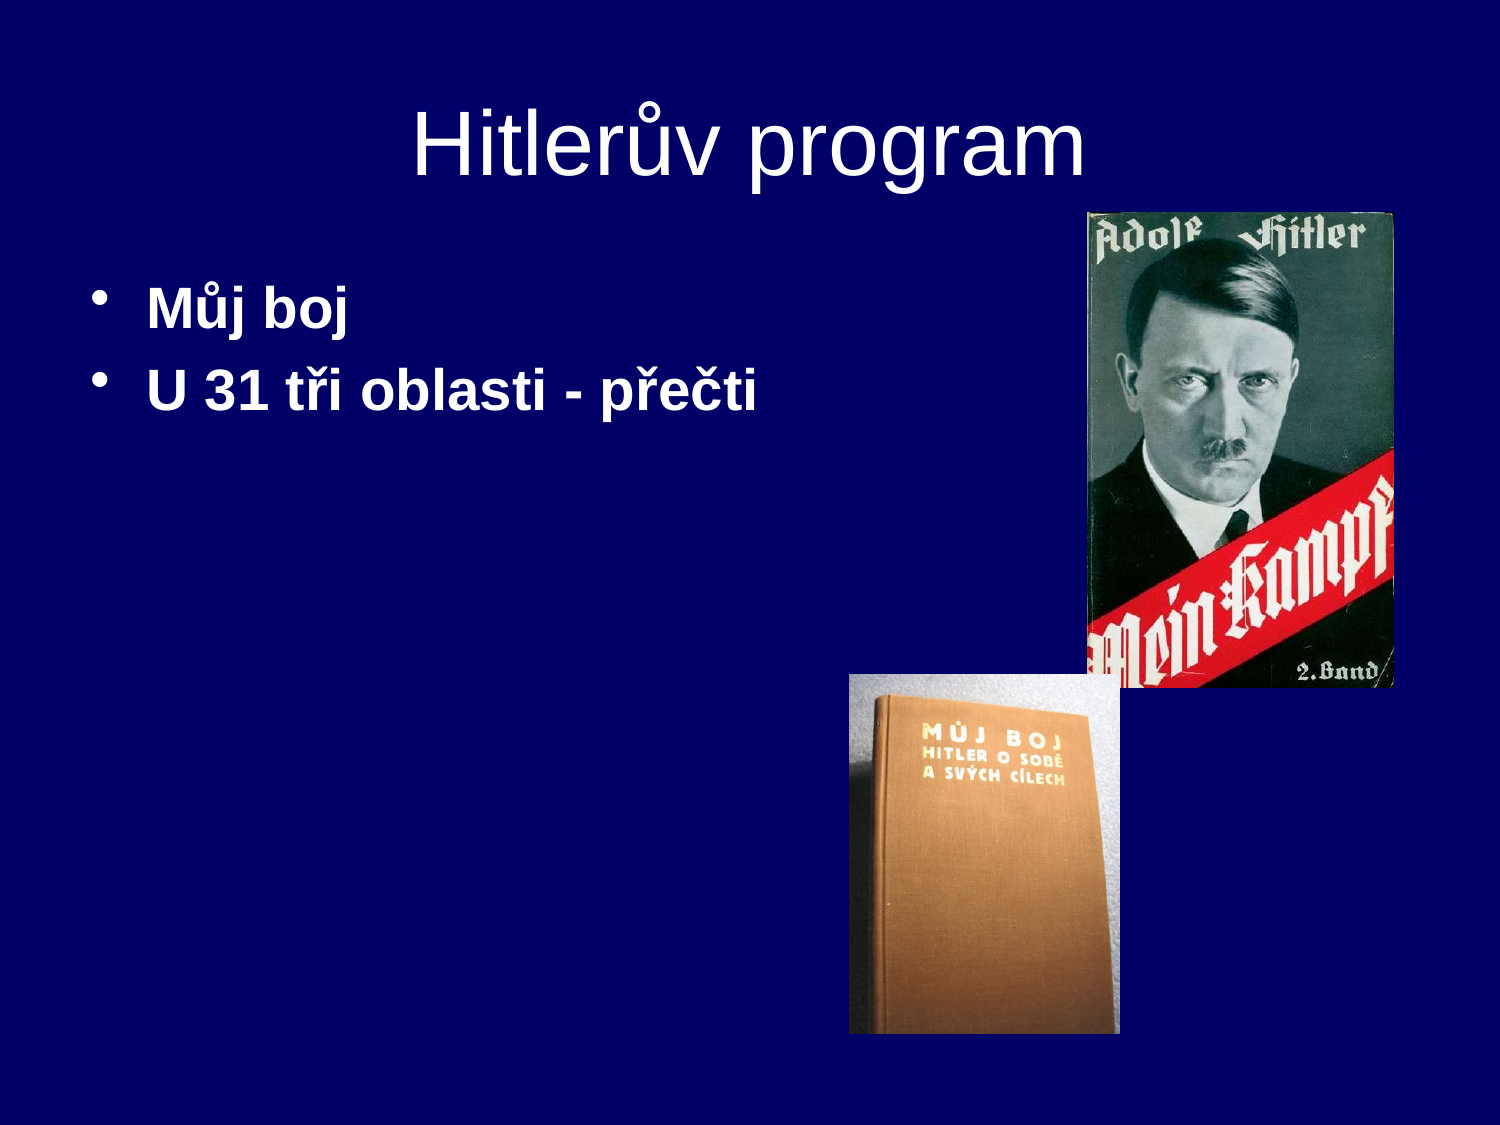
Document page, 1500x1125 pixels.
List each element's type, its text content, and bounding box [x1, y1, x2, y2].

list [1087, 212, 1394, 688]
title Hitlerův program [75, 45, 1425, 233]
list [849, 674, 1120, 1035]
list Můj boj U 31 tři oblasti - přečti [75, 262, 825, 1005]
